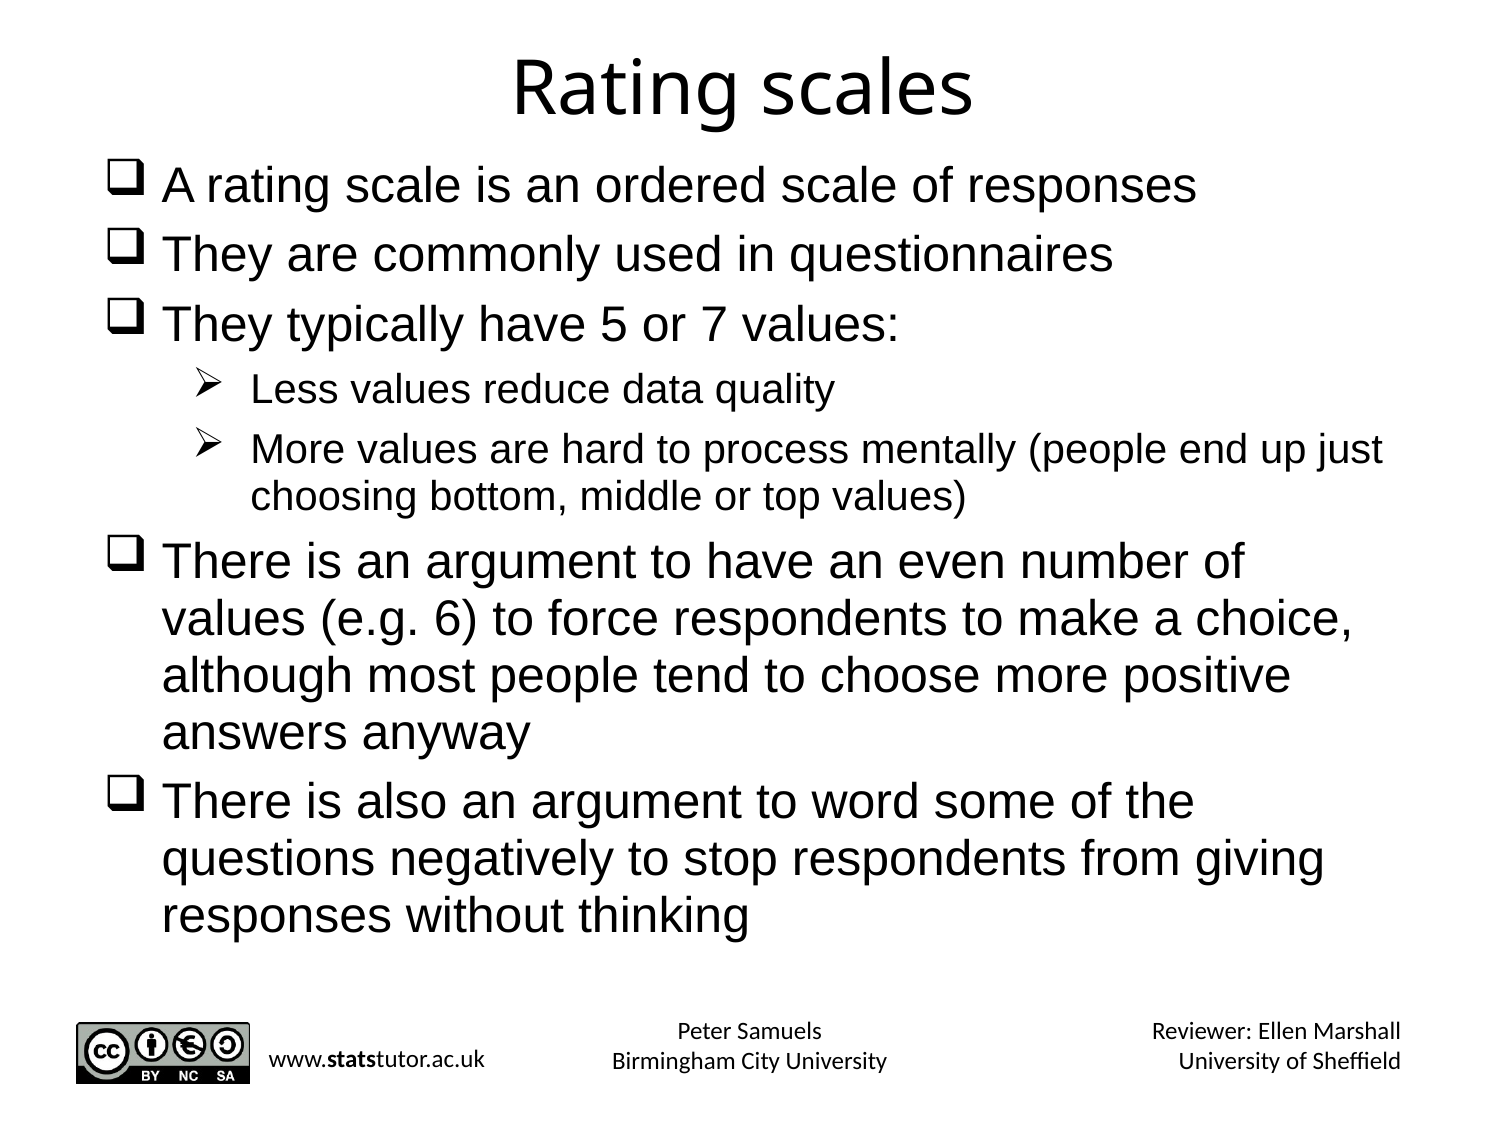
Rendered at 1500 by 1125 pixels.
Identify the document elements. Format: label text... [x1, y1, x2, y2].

picture [76, 1022, 251, 1084]
text_box www.statstutor.ac.uk [254, 1035, 526, 1080]
text_box Peter Samuels Birmingham City University [549, 1007, 951, 1083]
list A rating scale is an ordered scale of responses They are commonly used in questionnaires They typically have 5 or 7 values: Less values reduce data quality More values are hard to process mentally (people end up just choosing bottom, middle or top values) There is an argument to have an even number of values (e.g. 6) to force respondents to make a choice, although most people tend to choose more positive answers anyway There is also an argument to word some of the questions negatively to stop respondents from giving responses without thinking [88, 149, 1412, 965]
title Rating scales [105, 30, 1381, 138]
text_box Reviewer: Ellen Marshall University of Sheffield [1038, 1007, 1417, 1083]
